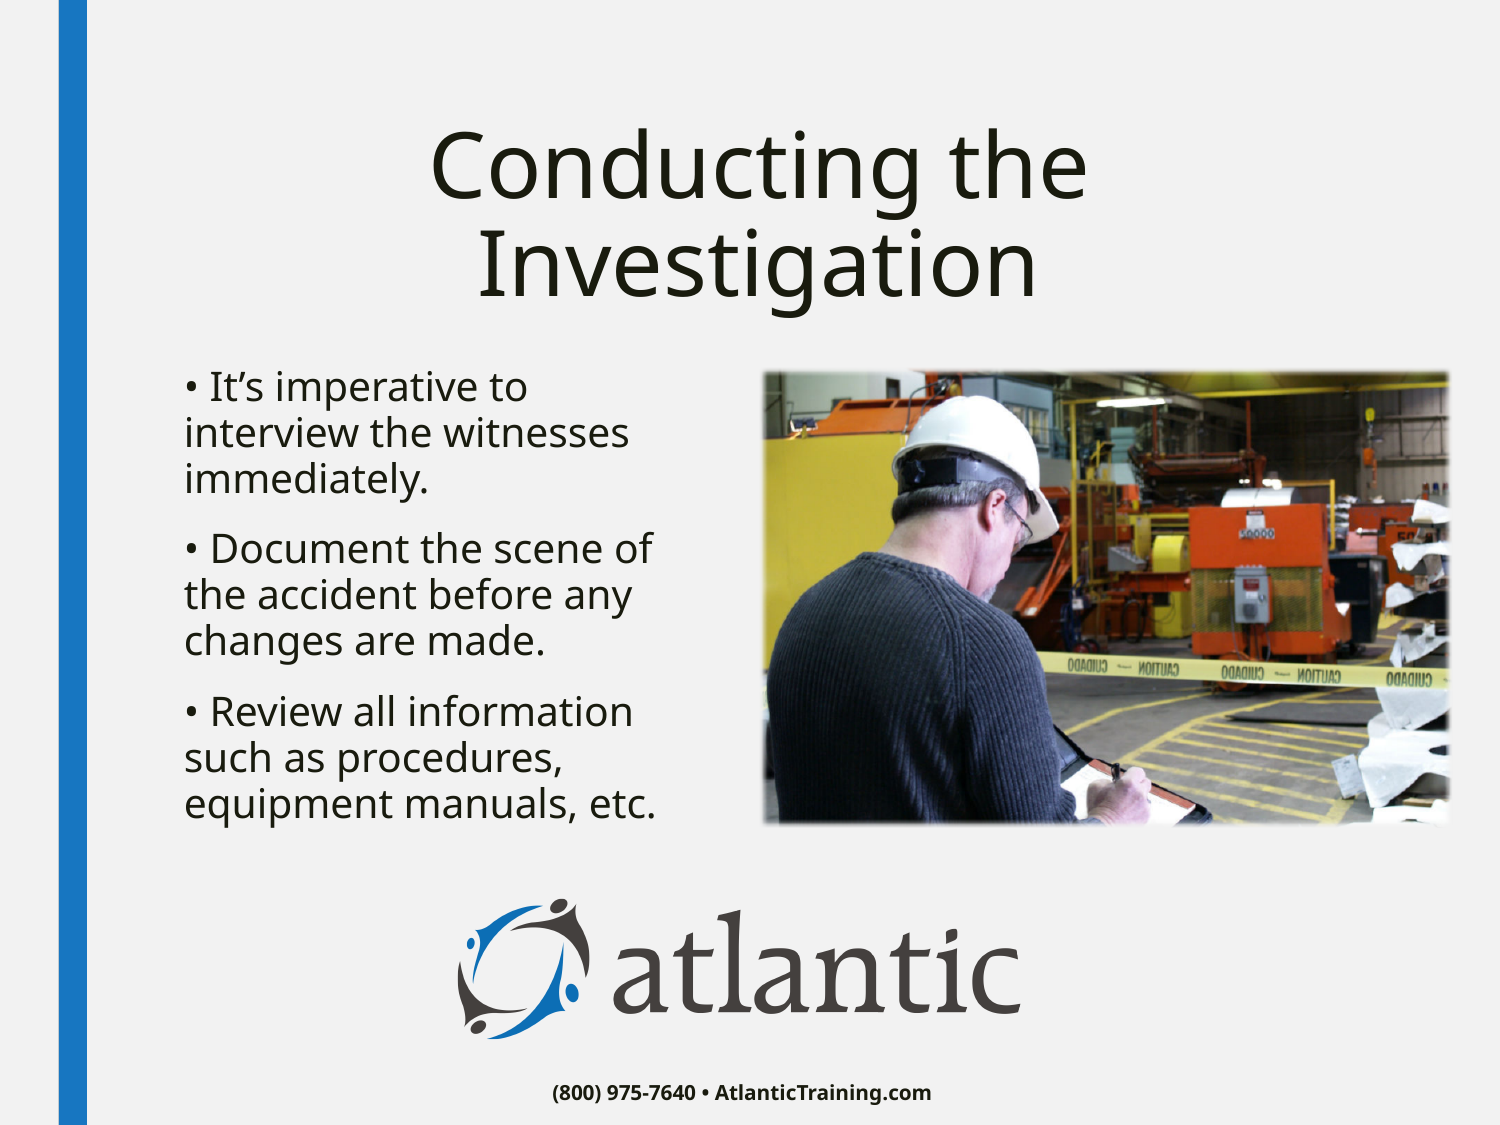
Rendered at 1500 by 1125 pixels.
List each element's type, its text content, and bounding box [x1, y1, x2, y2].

footer (800) 975-7640 • AtlanticTraining.com [355, 1058, 1129, 1125]
picture [454, 886, 1030, 1058]
title Conducting the Investigation [168, 112, 1351, 357]
list • It’s imperative to interview the witnesses immediately. • Document the scene of the accident before any changes are made. • Review all information such as procedures, equipment manuals, etc. [168, 356, 713, 838]
picture [759, 367, 1453, 828]
